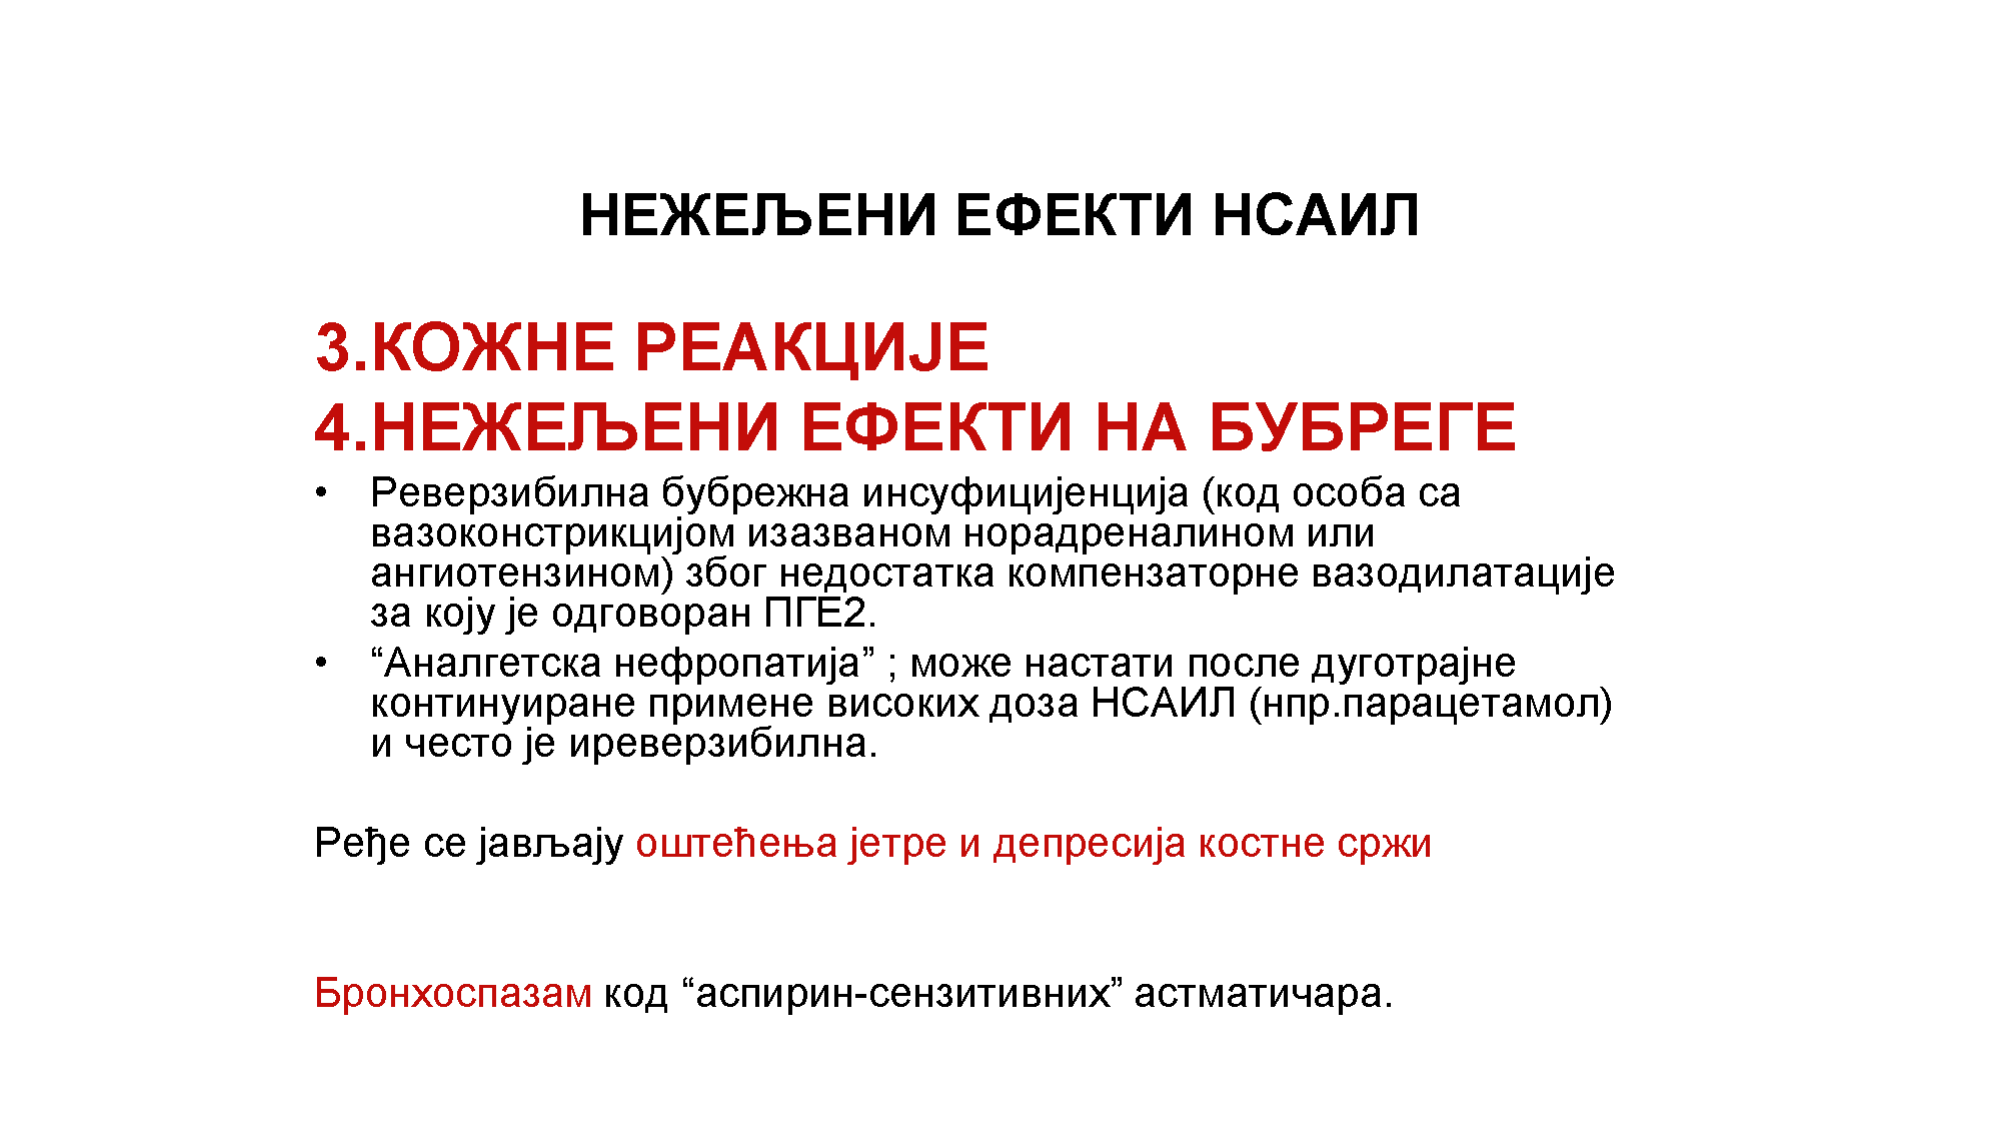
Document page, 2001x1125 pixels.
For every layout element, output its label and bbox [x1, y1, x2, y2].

picture [249, 183, 1750, 1025]
